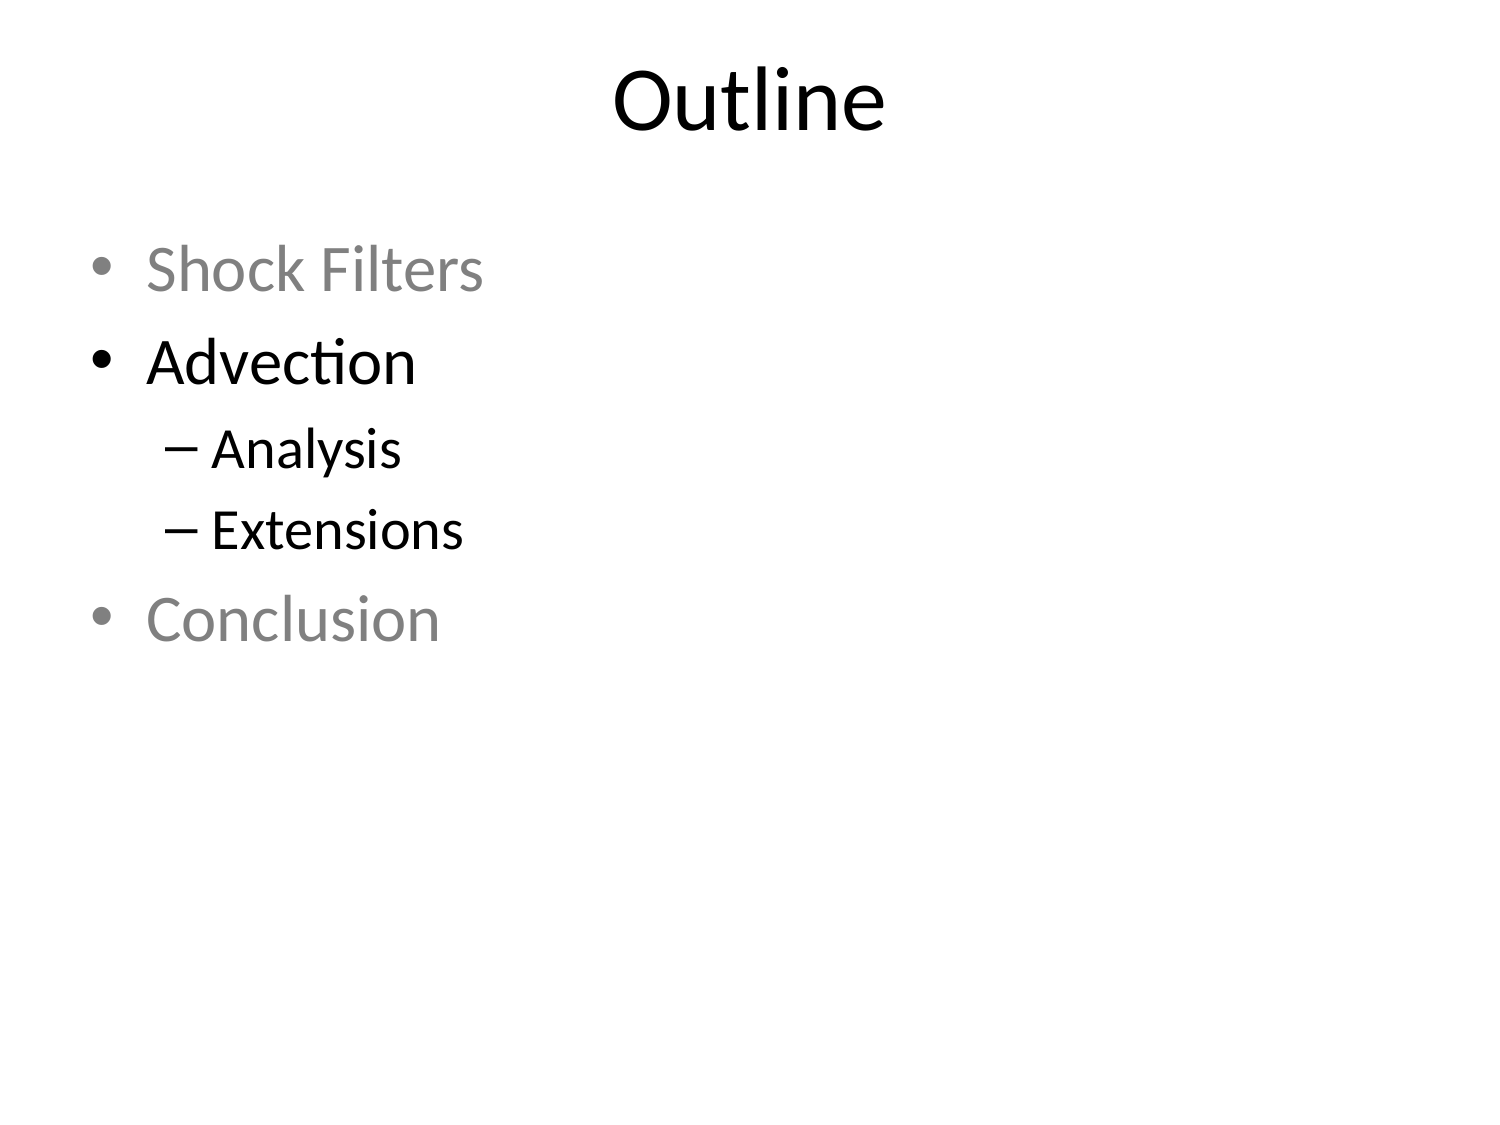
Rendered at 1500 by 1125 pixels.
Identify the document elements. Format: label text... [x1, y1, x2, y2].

list Shock Filters Advection Analysis Extensions Conclusion [75, 217, 1425, 960]
title Outline [75, 0, 1425, 188]
